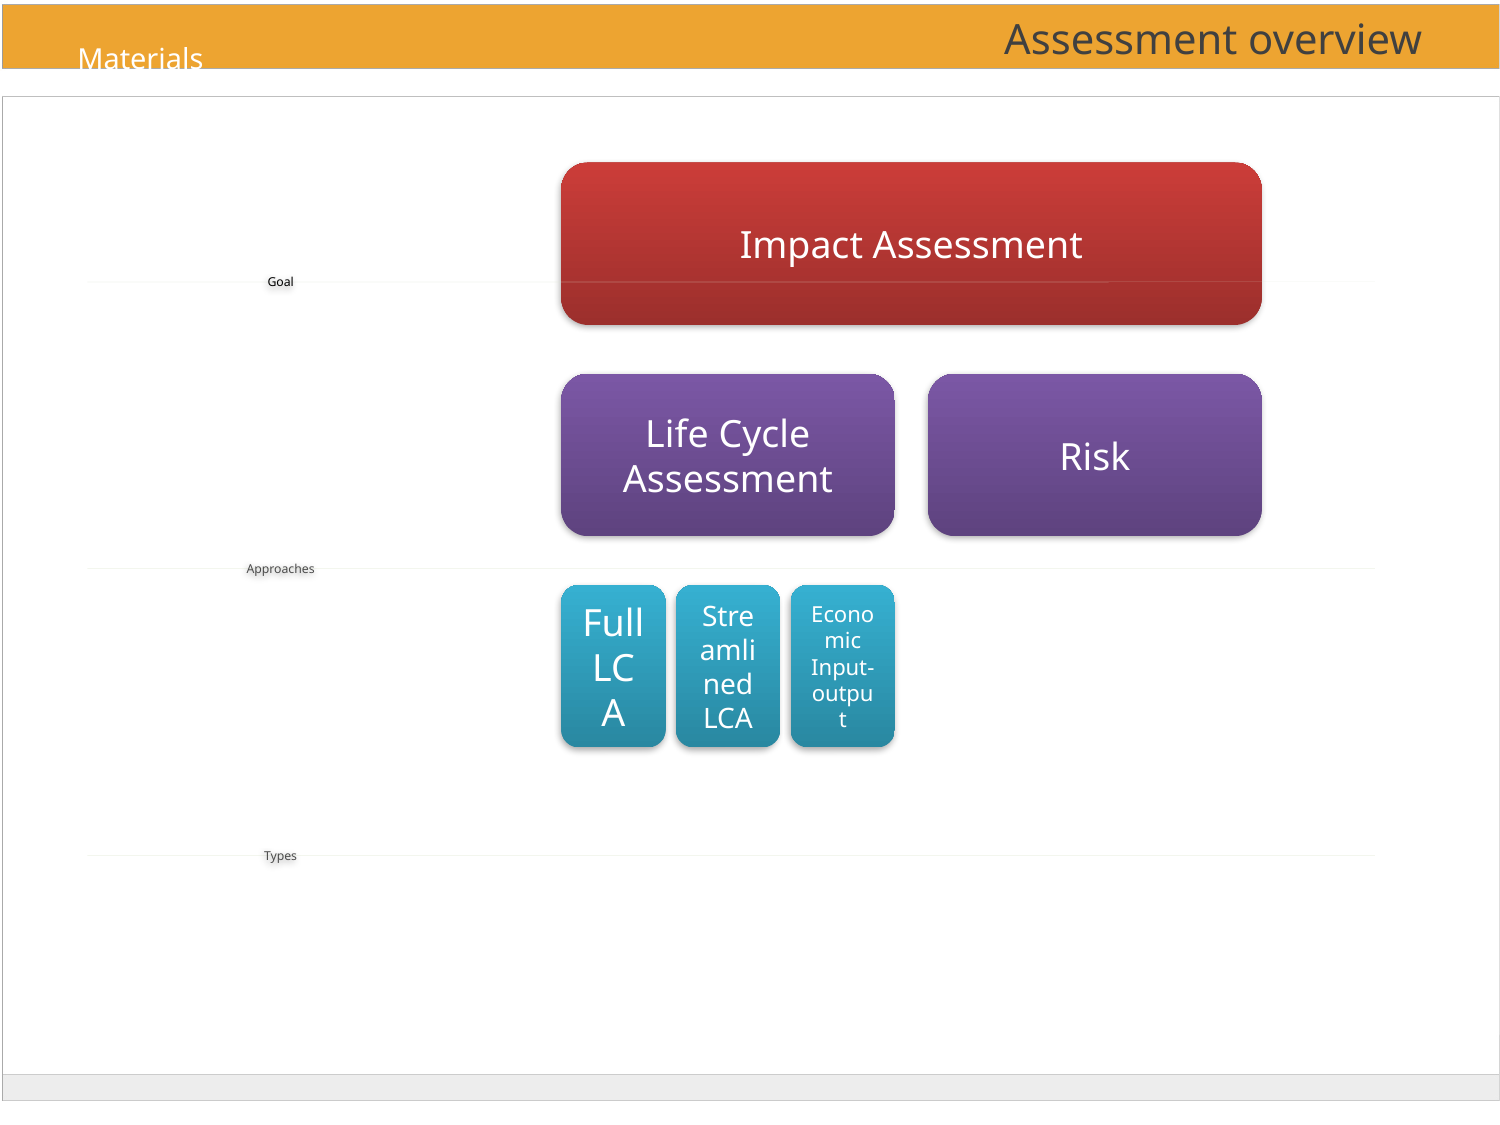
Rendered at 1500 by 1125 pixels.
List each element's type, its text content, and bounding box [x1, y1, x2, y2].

title Assessment overview [587, 12, 1438, 63]
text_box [87, 162, 1376, 976]
picture [0, 0, 1500, 1101]
